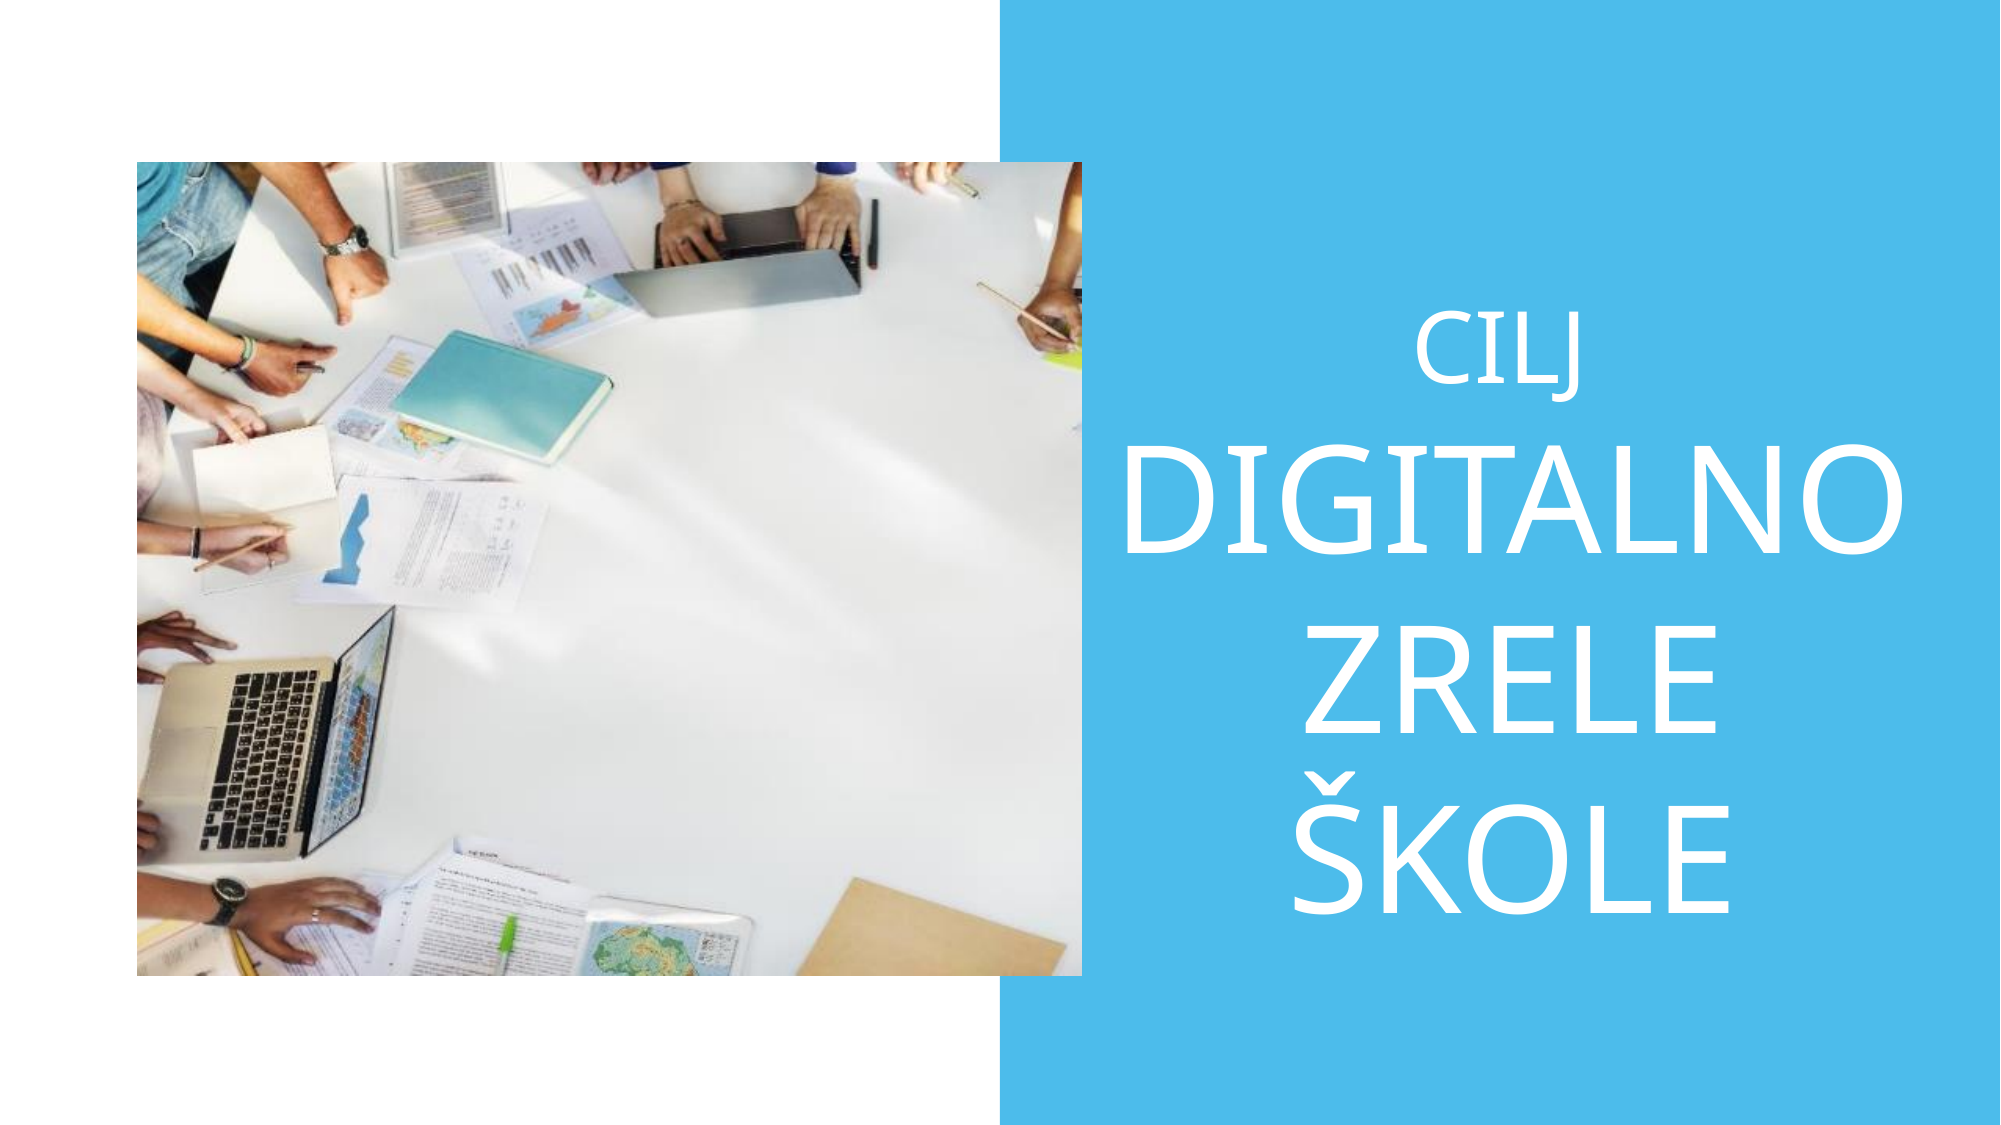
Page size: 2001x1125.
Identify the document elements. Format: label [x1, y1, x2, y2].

picture [137, 162, 1082, 976]
text_box [15, 0, 2000, 1125]
